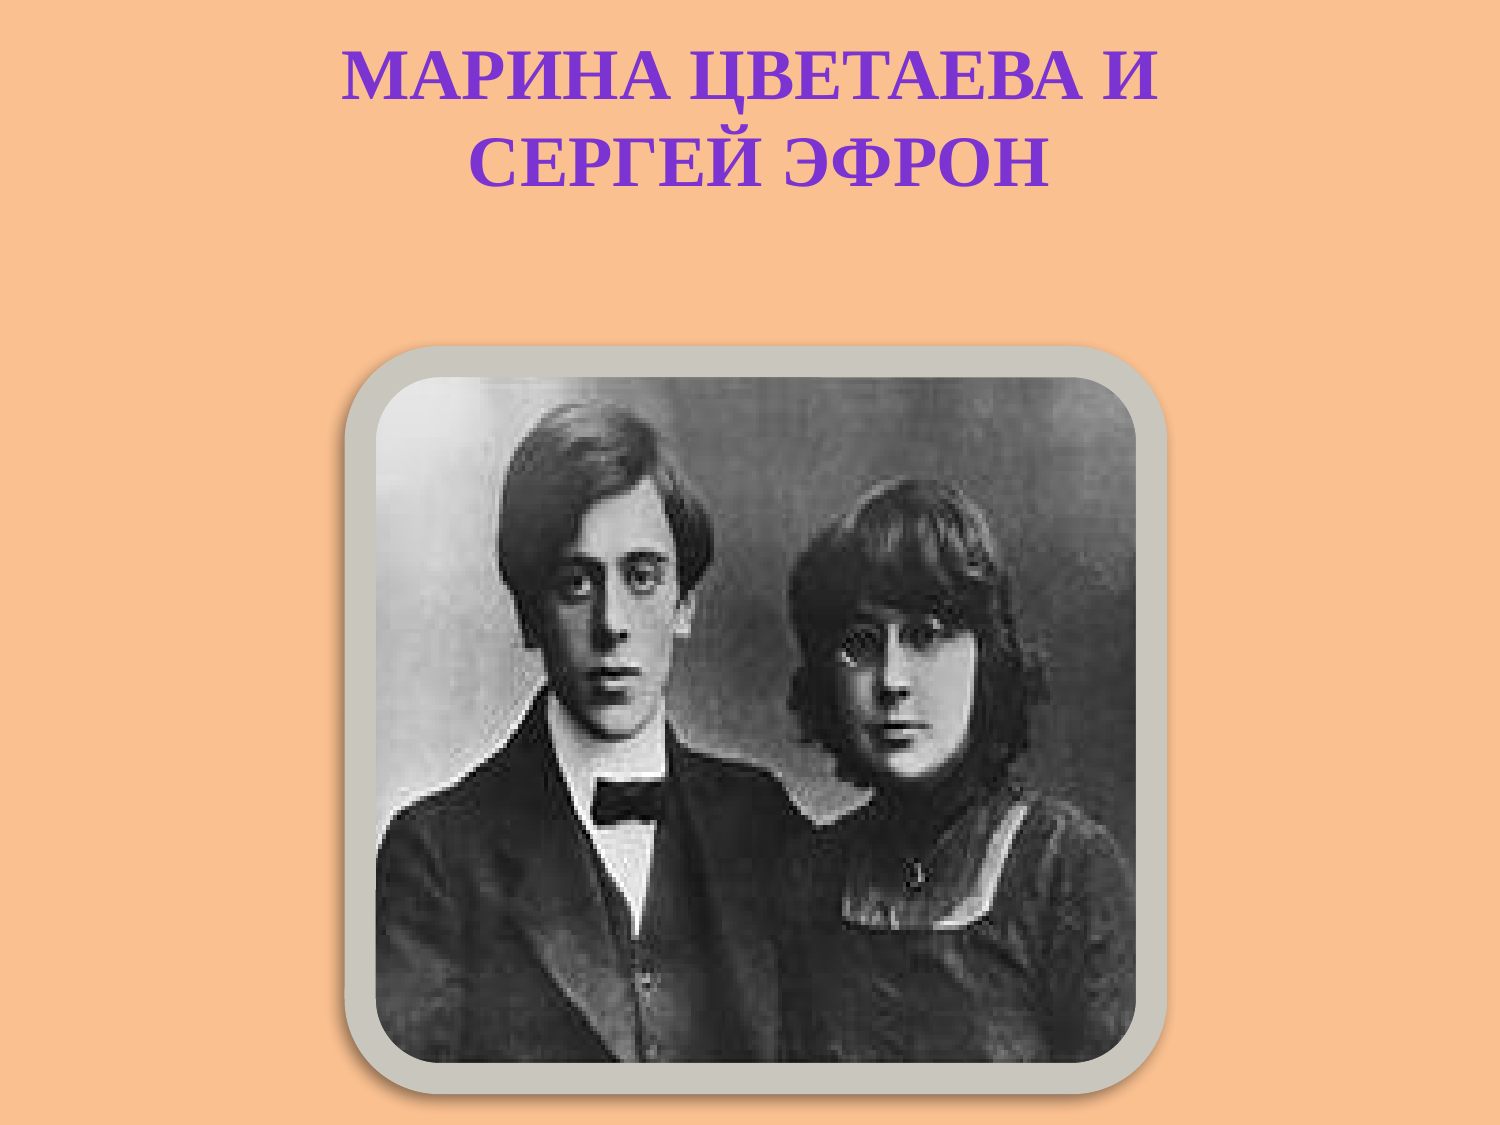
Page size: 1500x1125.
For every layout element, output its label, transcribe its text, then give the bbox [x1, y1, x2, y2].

title Марина цветаева и сергей эфрон [75, 19, 1425, 209]
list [359, 361, 1152, 1079]
